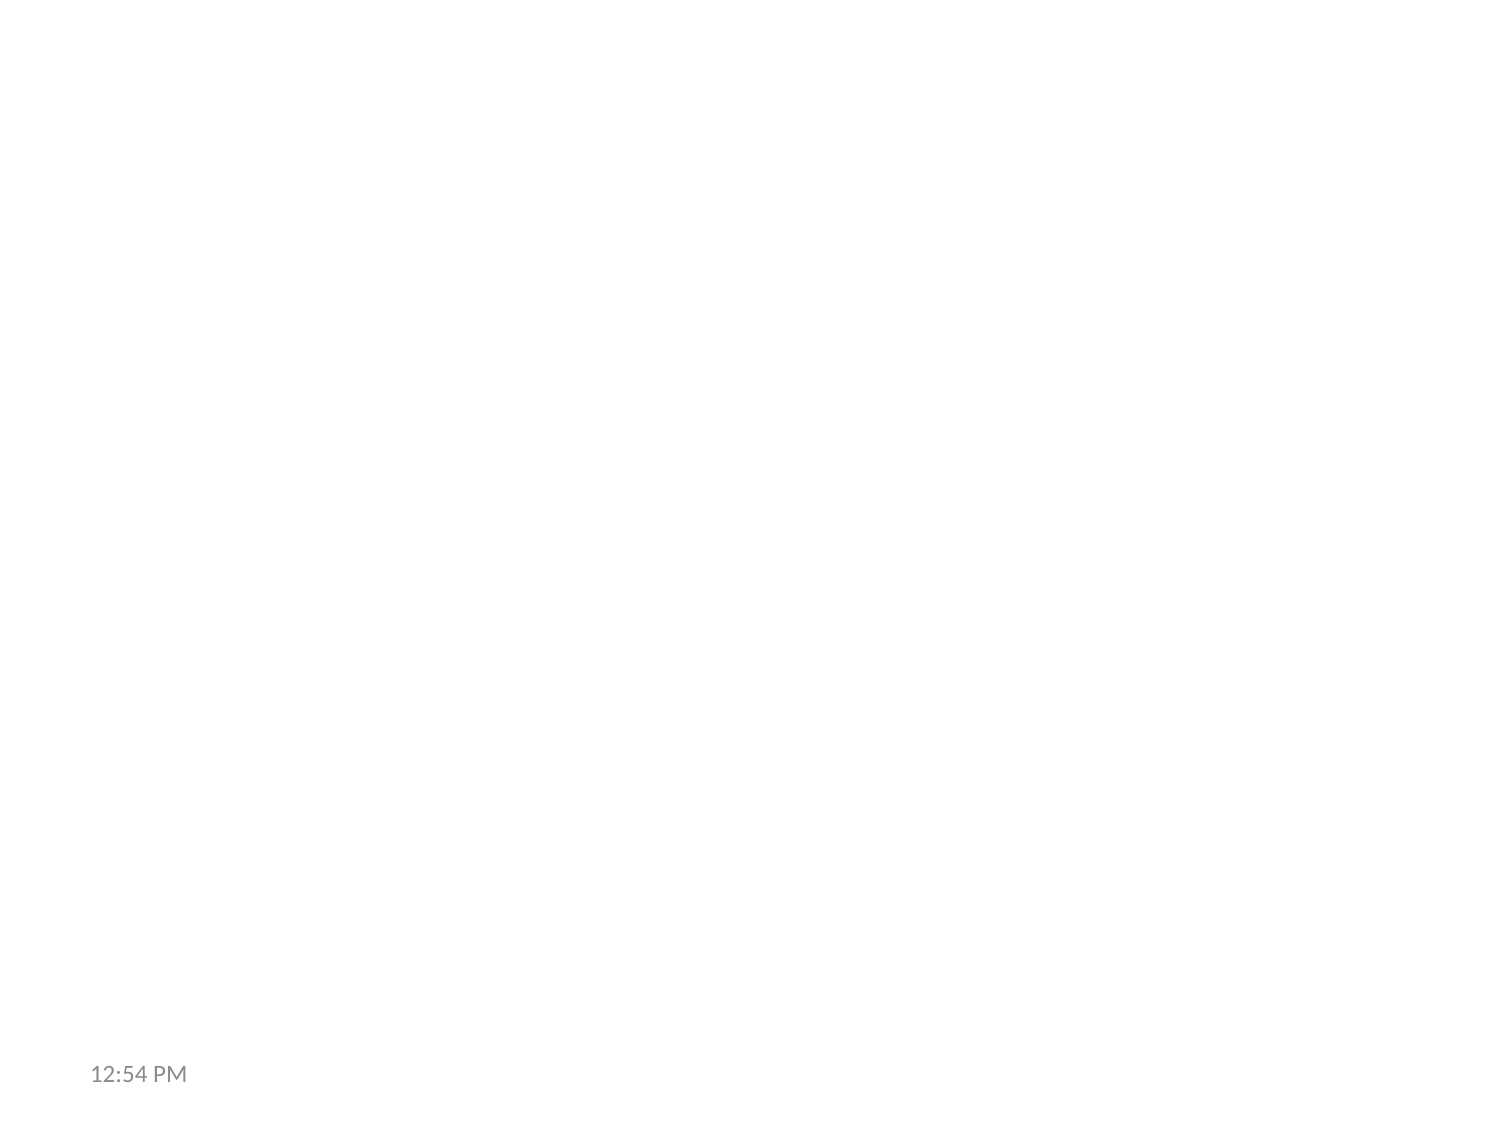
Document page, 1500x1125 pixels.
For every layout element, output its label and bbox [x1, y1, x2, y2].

slide_number [75, 1042, 425, 1103]
